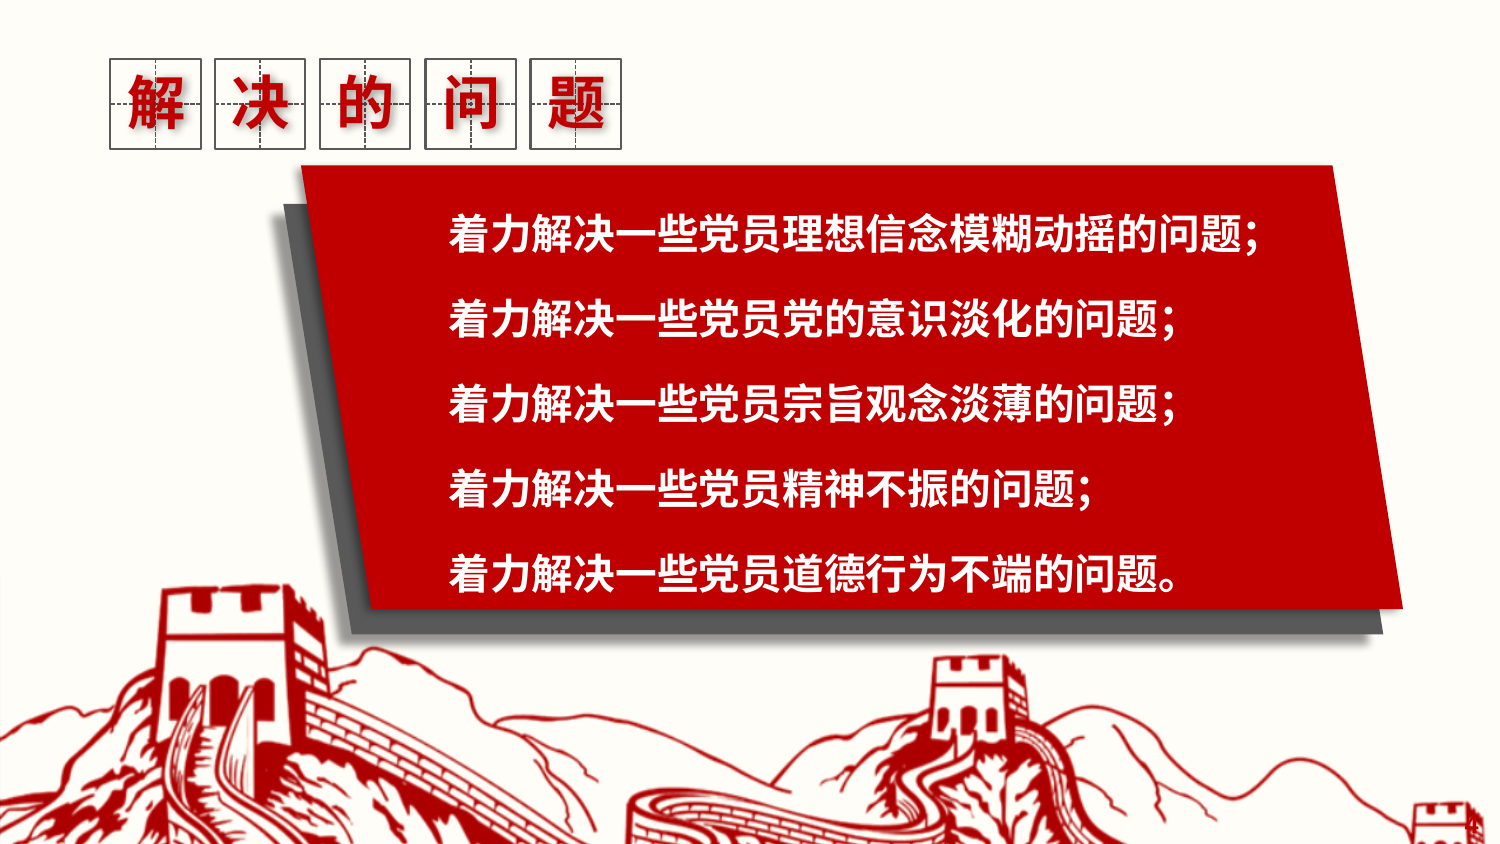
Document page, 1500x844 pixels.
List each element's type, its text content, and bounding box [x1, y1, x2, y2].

text_box 着力解决一些党员理想信念模糊动摇的问题； 着力解决一些党员党的意识淡化的问题； 着力解决一些党员宗旨观念淡薄的问题； 着力解决一些党员精神不振的问题； 着力解决一些党员道德行为不端的问题。 [433, 165, 1360, 572]
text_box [319, 58, 411, 150]
text_box [281, 201, 352, 572]
text_box [298, 163, 1335, 572]
text_box [1360, 325, 1400, 572]
picture [0, 573, 1500, 844]
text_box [530, 58, 622, 150]
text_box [214, 58, 306, 150]
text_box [425, 58, 517, 150]
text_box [110, 58, 202, 150]
